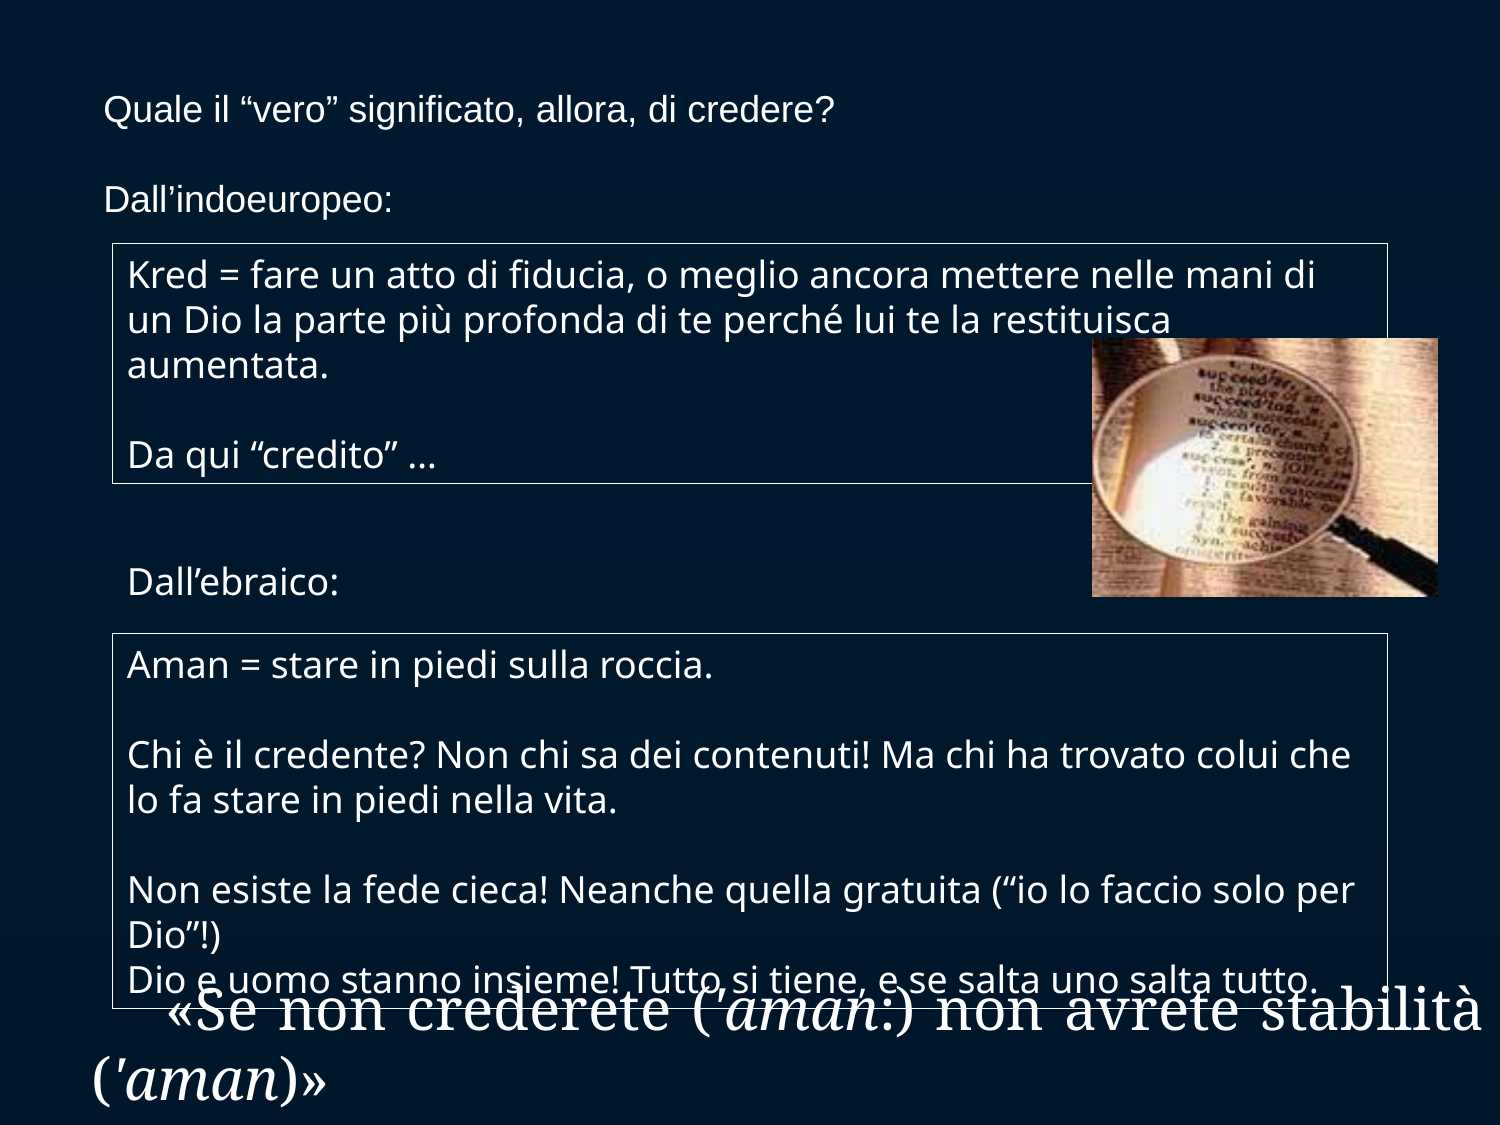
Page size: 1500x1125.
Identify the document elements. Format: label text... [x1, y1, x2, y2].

text_box Aman = stare in piedi sulla roccia. Chi è il credente? Non chi sa dei contenuti! Ma chi ha trovato colui che lo fa stare in piedi nella vita. Non esiste la fede cieca! Neanche quella gratuita (“io lo faccio solo per Dio”!) Dio e uomo stanno insieme! Tutto si tiene, e se salta uno salta tutto. [112, 633, 1388, 965]
picture [1092, 337, 1438, 597]
text_box Quale il “vero” significato, allora, di credere? Dall’indoeuropeo: [88, 78, 984, 228]
text_box Dall’ebraico: [112, 550, 869, 611]
text_box «Se non crederete ('aman:) non avrete stabilità ('aman)» [76, 965, 1500, 1120]
text_box Kred = fare un atto di fiducia, o meglio ancora mettere nelle mani di un Dio la parte più profonda di te perché lui te la restituisca aumentata. Da qui “credito” … [112, 243, 1388, 484]
